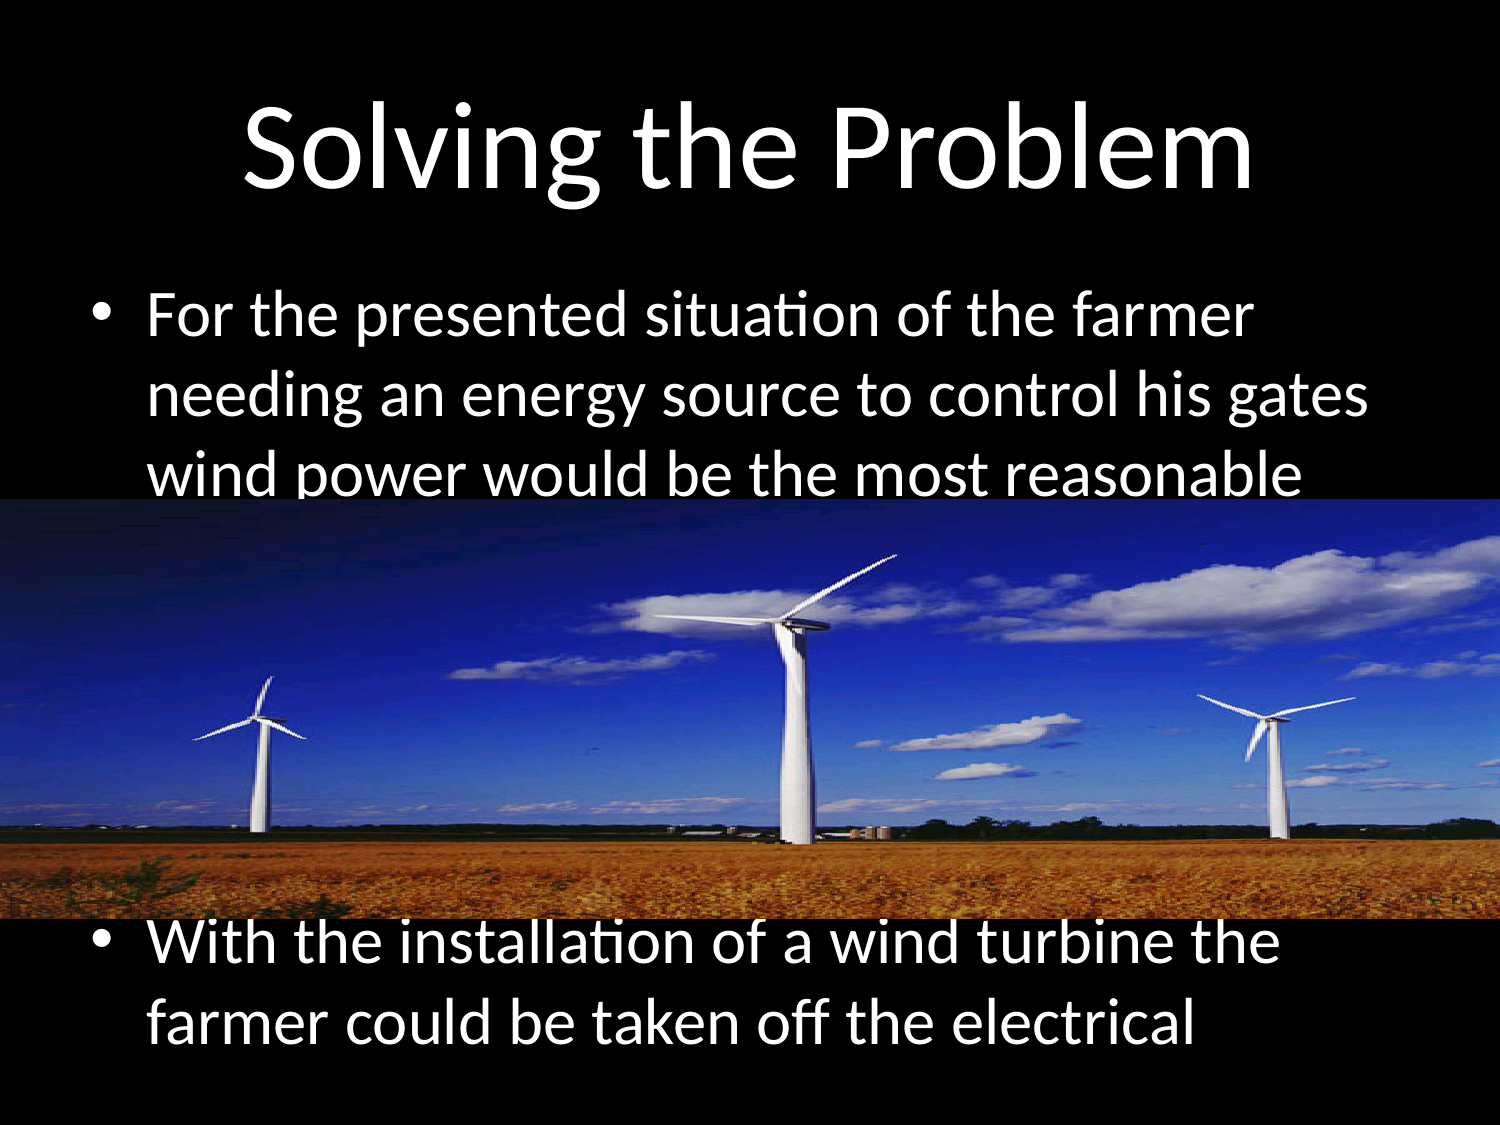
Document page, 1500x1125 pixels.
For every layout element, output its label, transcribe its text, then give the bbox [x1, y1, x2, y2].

list For the presented situation of the farmer needing an energy source to control his gates wind power would be the most reasonable With the installation of a wind turbine the farmer could be taken off the electrical grid [75, 928, 1425, 1088]
picture [0, 499, 1500, 919]
list For the presented situation of the farmer needing an energy source to control his gates wind power would be the most reasonable With the installation of a wind turbine the farmer could be taken off the electrical grid [75, 262, 1425, 498]
title Solving the Problem [75, 45, 1425, 233]
